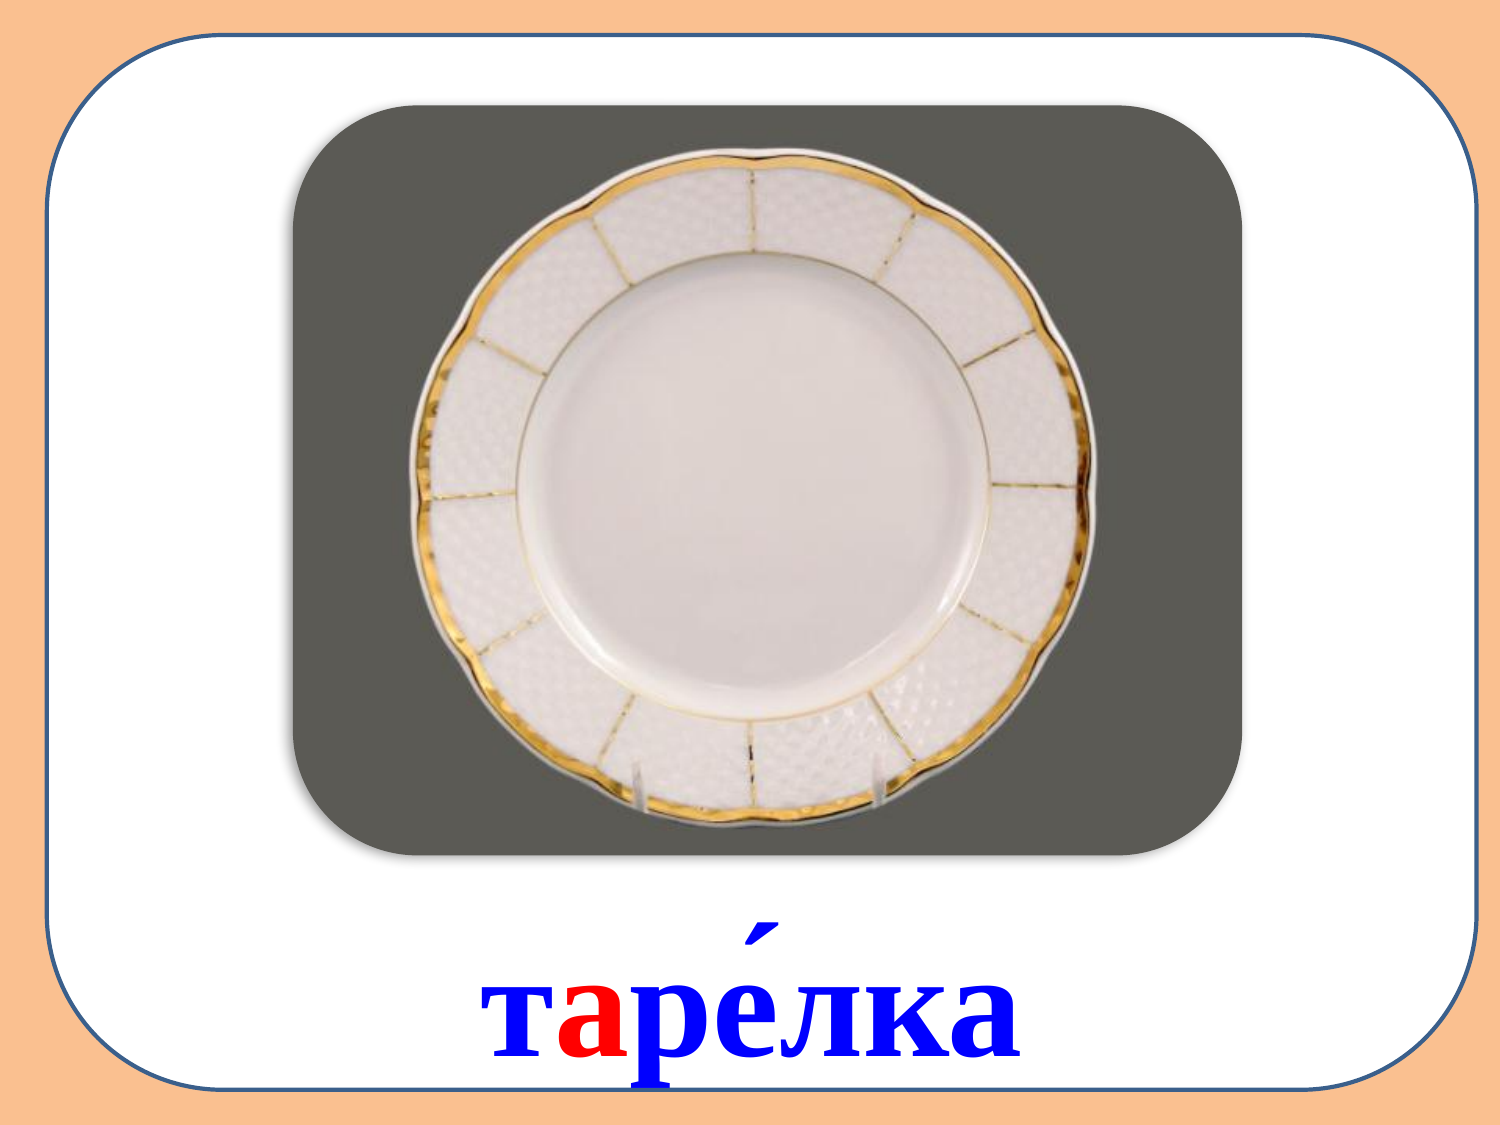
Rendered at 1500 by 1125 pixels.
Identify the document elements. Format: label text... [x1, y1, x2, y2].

text_box таре́лка [76, 902, 1427, 1090]
text_box [44, 32, 1479, 1040]
picture [292, 105, 1243, 856]
